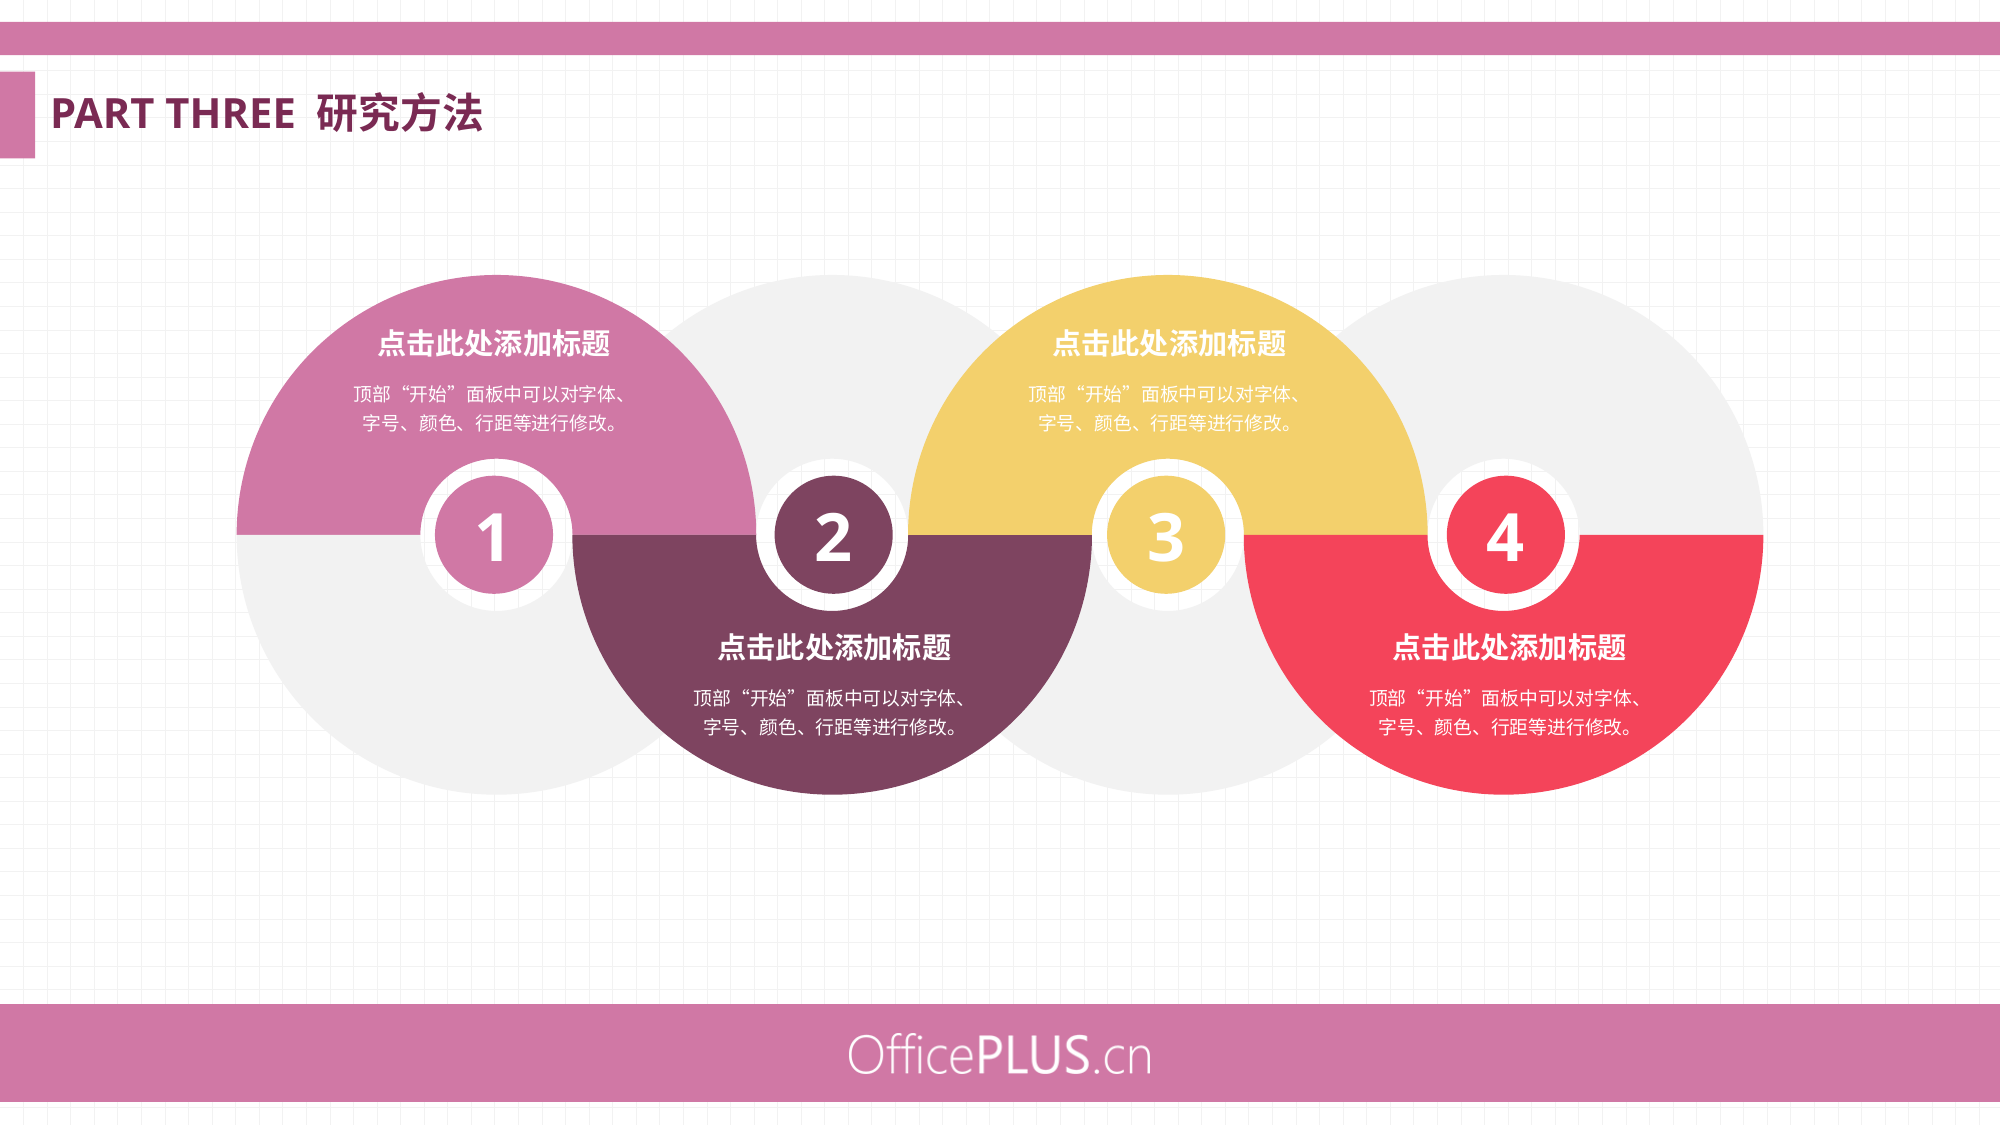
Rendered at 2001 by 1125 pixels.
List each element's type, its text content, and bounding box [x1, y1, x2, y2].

text_box [665, 273, 1000, 530]
text_box [1242, 533, 1765, 796]
text_box [235, 533, 664, 796]
text_box 4 [1445, 474, 1566, 595]
text_box 2 [773, 474, 894, 595]
text_box [235, 308, 758, 533]
text_box 点击此处添加标题 [702, 611, 967, 672]
text_box [1000, 540, 1336, 796]
text_box [1040, 273, 1295, 307]
text_box 顶部“开始”面板中可以对字体、字号、颜色、行距等进行修改。 [1353, 672, 1666, 746]
text_box 顶部“开始”面板中可以对字体、字号、颜色、行距等进行修改。 [1013, 368, 1326, 442]
text_box 点击此处添加标题 [1037, 307, 1302, 368]
text_box [369, 273, 624, 307]
list PART THREE 研究方法 [34, 70, 835, 159]
text_box 顶部“开始”面板中可以对字体、字号、颜色、行距等进行修改。 [678, 672, 991, 746]
text_box [906, 309, 1429, 536]
text_box 3 [1106, 474, 1227, 595]
picture [849, 1033, 1150, 1074]
text_box 1 [433, 474, 555, 595]
text_box [679, 746, 986, 796]
text_box 顶部“开始”面板中可以对字体、字号、颜色、行距等进行修改。 [338, 368, 650, 442]
text_box 点击此处添加标题 [362, 307, 626, 368]
text_box [571, 533, 1094, 746]
text_box 点击此处添加标题 [1377, 611, 1642, 672]
text_box [1336, 273, 1765, 533]
